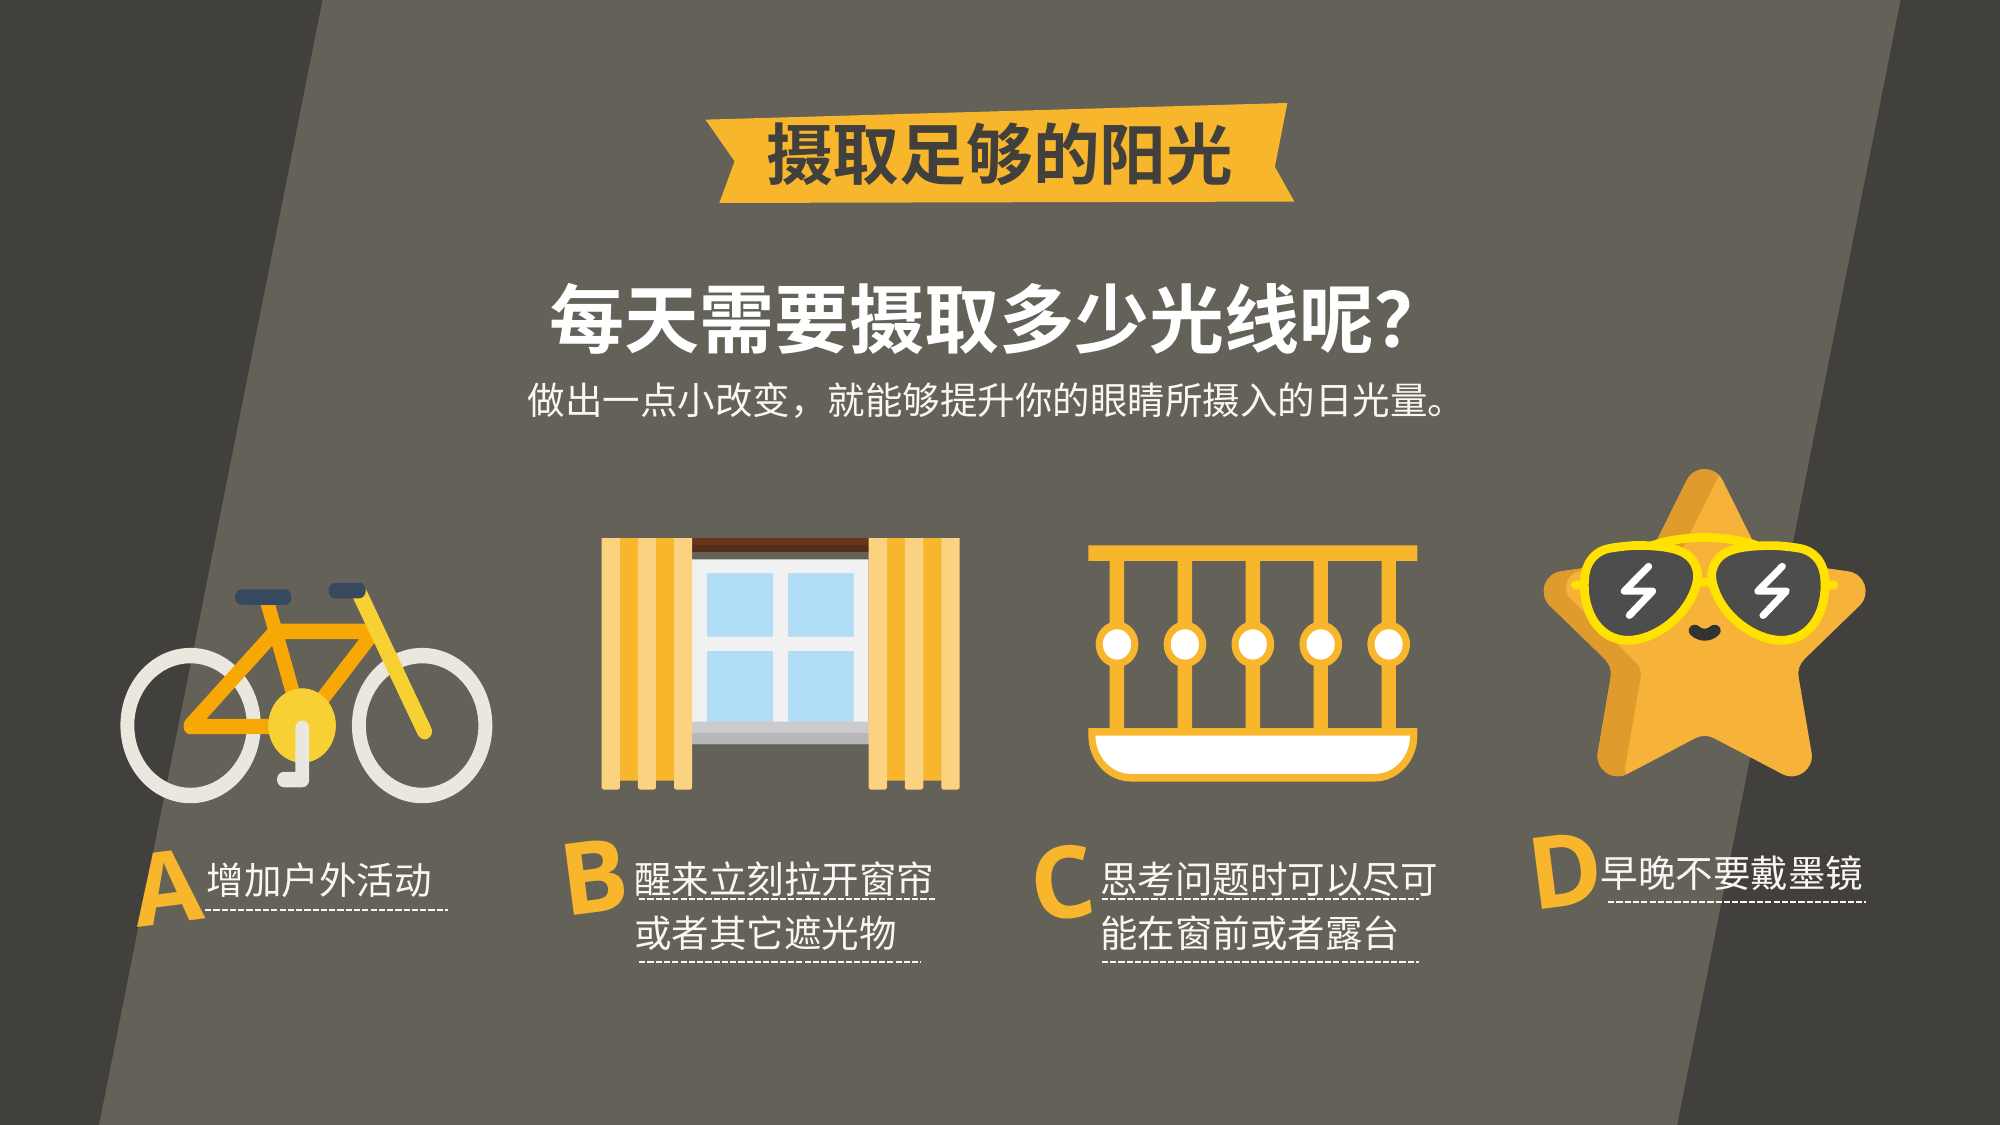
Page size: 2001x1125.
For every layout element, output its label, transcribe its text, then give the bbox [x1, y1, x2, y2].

text_box 做出一点小改变，就能够提升你的眼睛所摄入的日光量。 [508, 369, 1486, 430]
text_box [120, 468, 1880, 965]
text_box 摄取足够的阳光 [703, 101, 1297, 205]
text_box 每天需要摄取多少光线呢？ [535, 265, 1465, 370]
